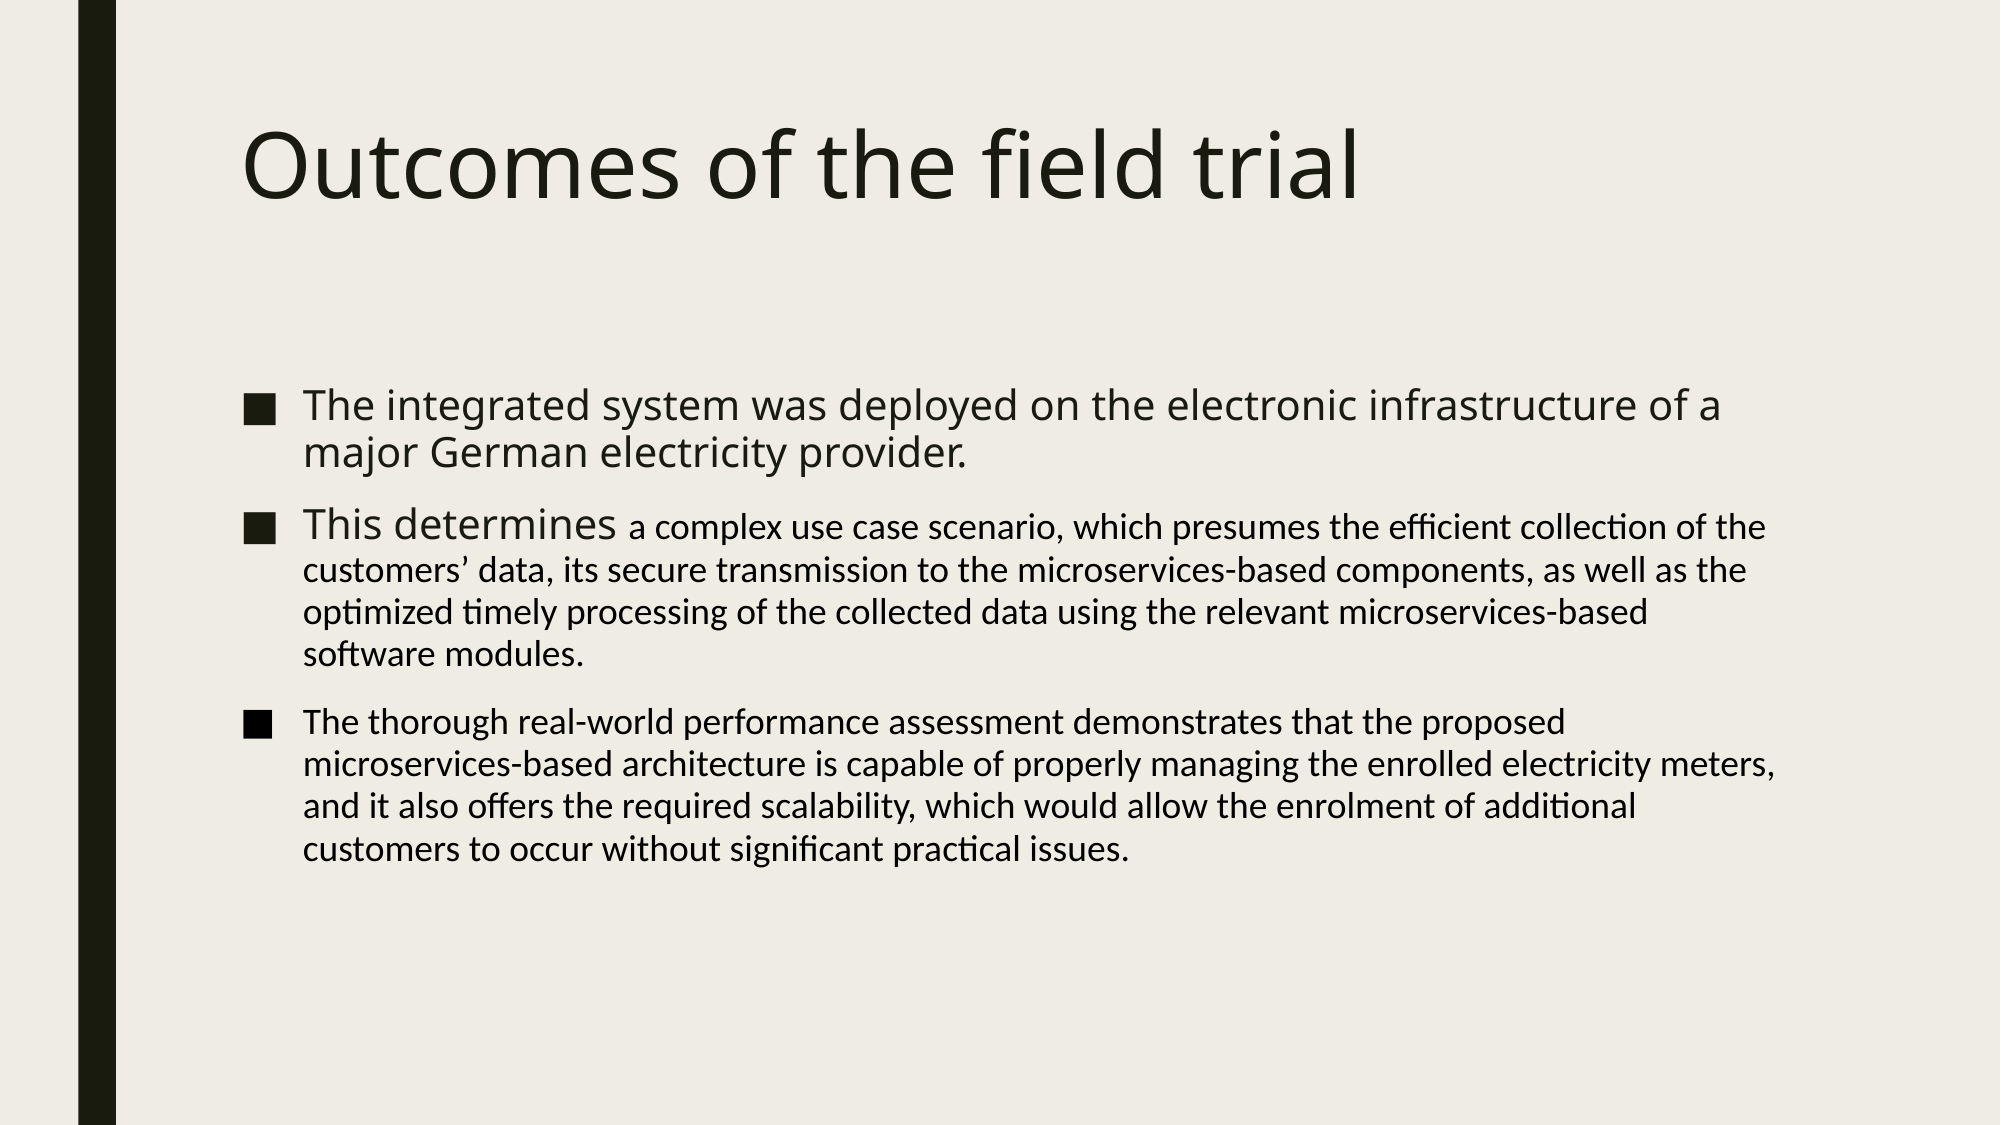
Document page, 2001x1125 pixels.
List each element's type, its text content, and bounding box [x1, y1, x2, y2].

title Outcomes of the field trial [225, 112, 1800, 357]
list The integrated system was deployed on the electronic infrastructure of a major German electricity provider. This determines a complex use case scenario, which presumes the efficient collection of the customers’ data, its secure transmission to the microservices-based components, as well as the optimized timely processing of the collected data using the relevant microservices-based software modules. The thorough real-world performance assessment demonstrates that the proposed microservices-based architecture is capable of properly managing the enrolled electricity meters, and it also offers the required scalability, which would allow the enrolment of additional customers to occur without significant practical issues. [225, 375, 1800, 963]
